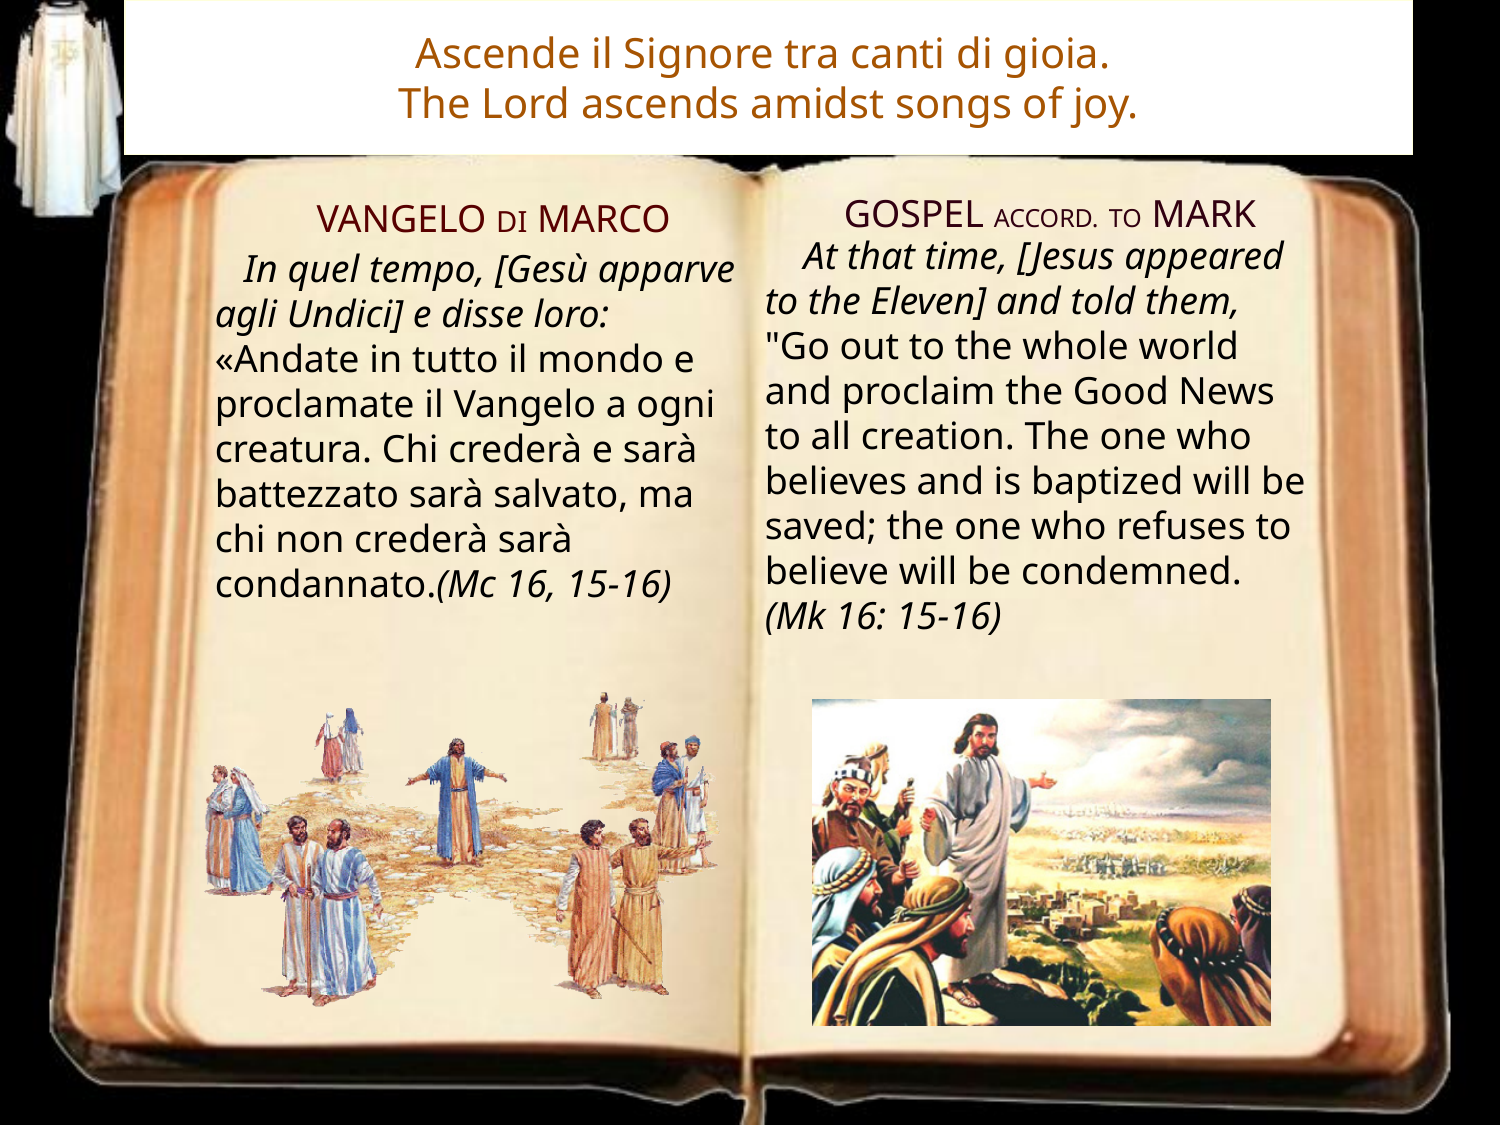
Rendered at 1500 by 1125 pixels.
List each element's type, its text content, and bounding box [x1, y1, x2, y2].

picture [0, 0, 1500, 1125]
text_box Ascende il Signore tra canti di gioia. The Lord ascends amidst songs of joy. [124, 0, 1413, 155]
title GOSPEL ACCORD. TO MARK [763, 187, 1375, 238]
text_box VANGELO DI MARCO [224, 187, 763, 248]
text_box In quel tempo, [Gesù apparve agli Undici] e disse loro: «Andate in tutto il mondo e proclamate il Vangelo a ogni creatura. Chi crederà e sarà battezzato sarà salvato, ma chi non crederà sarà condannato.(Mc 16, 15-16) [200, 237, 750, 613]
text_box At that time, [Jesus appeared to the Eleven] and told them, "Go out to the whole world and proclaim the Good News to all creation. The one who believes and is baptized will be saved; the one who refuses to believe will be condemned. (Mk 16: 15-16) [750, 224, 1325, 645]
